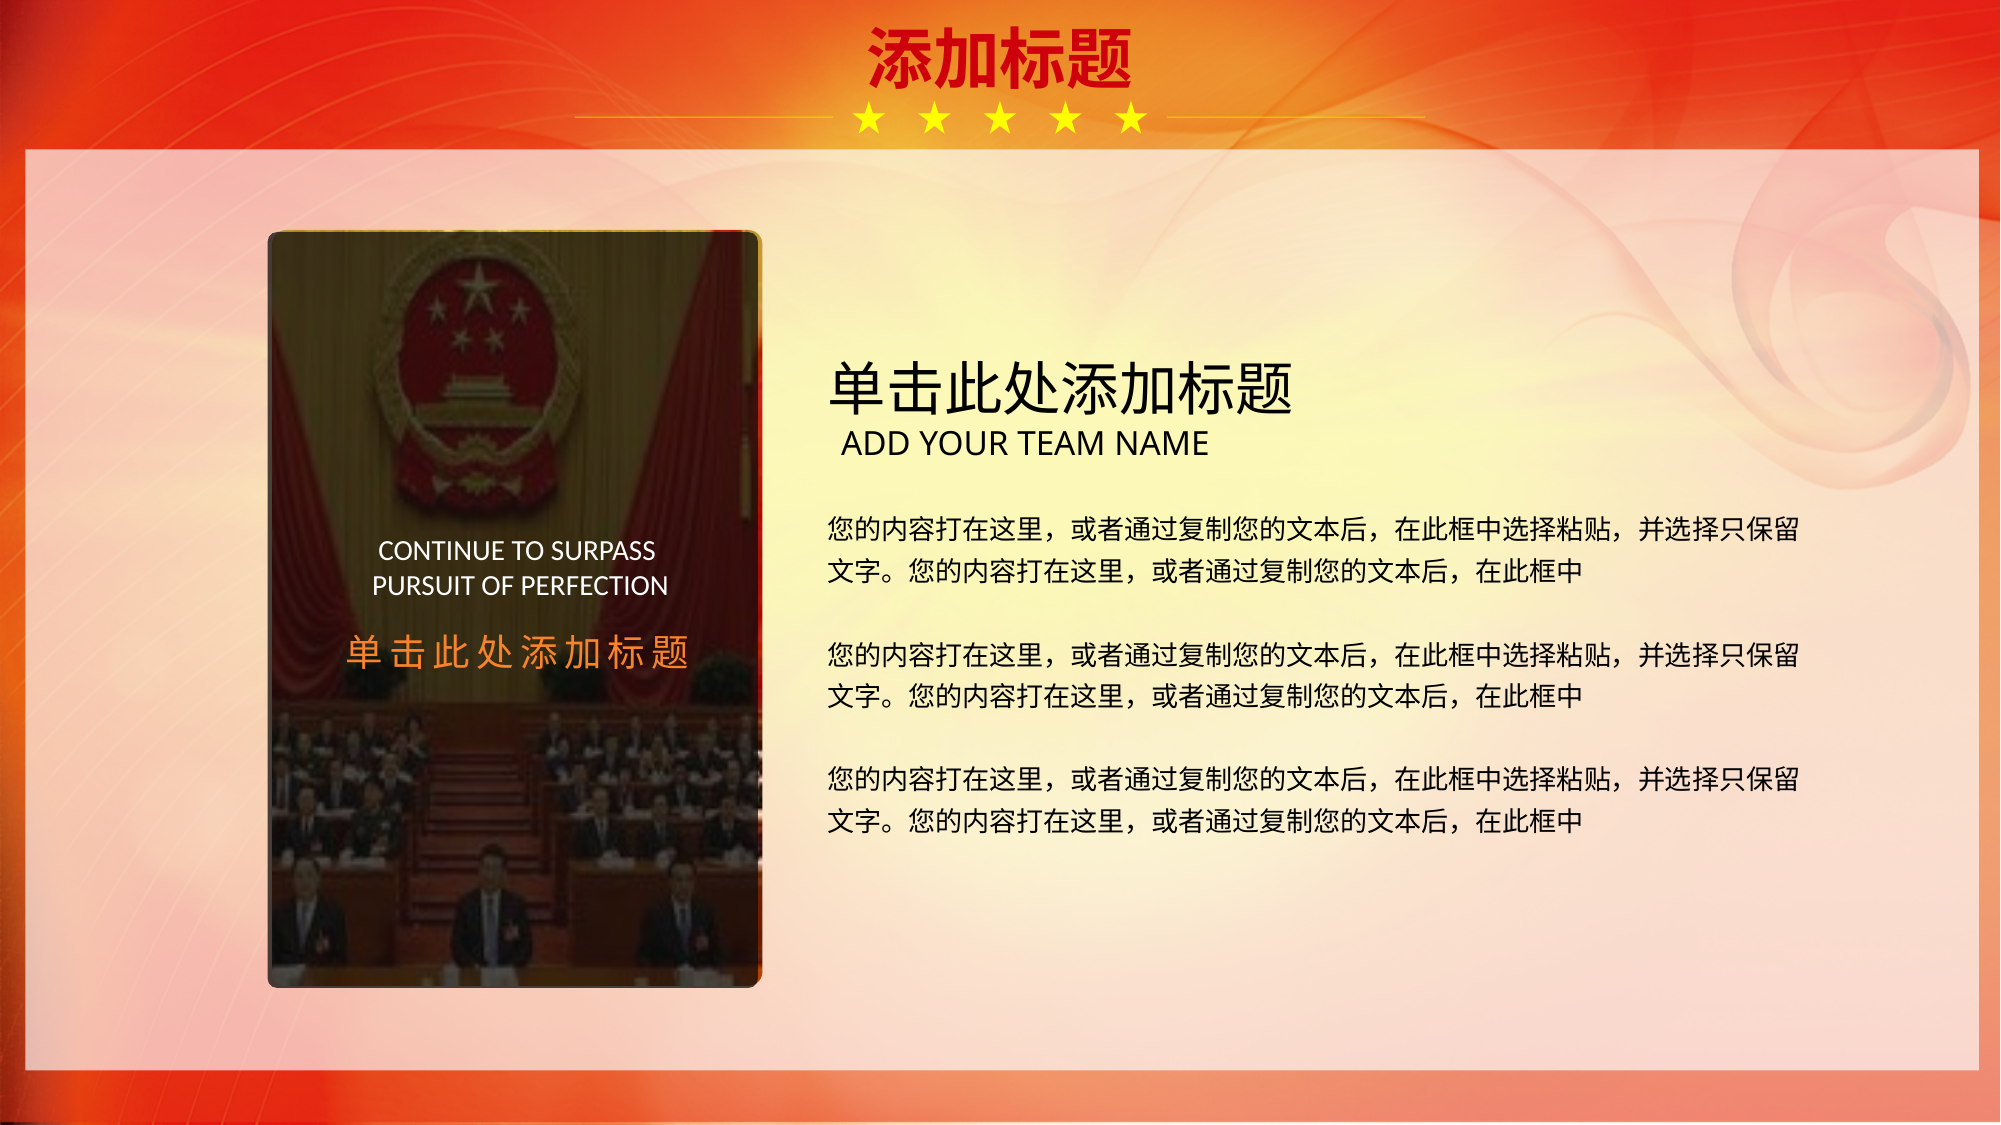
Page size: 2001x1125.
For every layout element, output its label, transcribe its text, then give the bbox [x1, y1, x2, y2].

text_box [267, 229, 763, 988]
text_box [24, 148, 1980, 1071]
text_box ADD YOUR TEAM NAME [826, 414, 1226, 470]
text_box 单击此处添加标题 [813, 344, 1309, 430]
text_box 添加标题 [851, 9, 1149, 100]
picture [0, 0, 2001, 1125]
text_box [574, 100, 1426, 134]
text_box 您的内容打在这里，或者通过复制您的文本后，在此框中选择粘贴，并选择只保留文字。您的内容打在这里，或者通过复制您的文本后，在此框中 您的内容打在这里，或者通过复制您的文本后，在此框中选择粘贴，并选择只保留文字。您的内容打在这里，或者通过复制您的文本后，在此框中 您的内容打在这里，或者通过复制您的文本后，在此框中选择粘贴，并选择只保留文字。您的内容打在这里，或者通过复制您的文本后，在此框中 [812, 496, 1824, 845]
